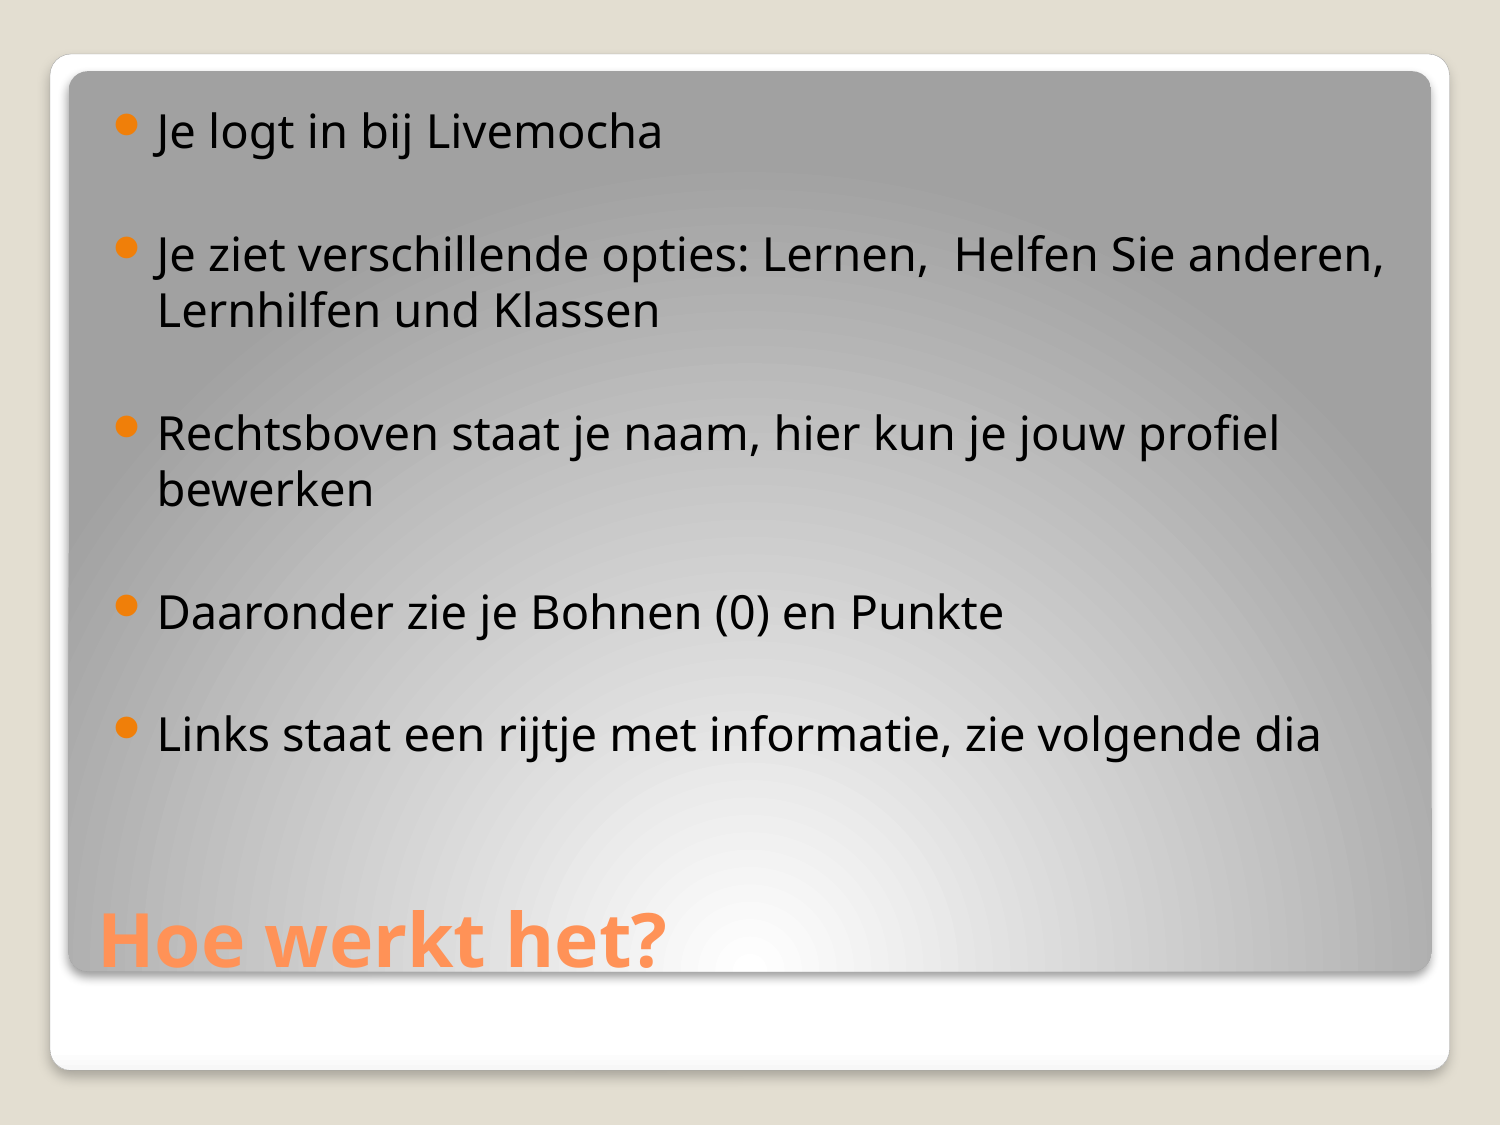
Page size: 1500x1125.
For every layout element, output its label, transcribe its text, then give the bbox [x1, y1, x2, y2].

list Je logt in bij Livemocha Je ziet verschillende opties: Lernen, Helfen Sie anderen, Lernhilfen und Klassen Rechtsboven staat je naam, hier kun je jouw profiel bewerken Daaronder zie je Bohnen (0) en Punkte Links staat een rijtje met informatie, zie volgende dia [82, 86, 1425, 774]
title Hoe werkt het? [82, 817, 1425, 990]
